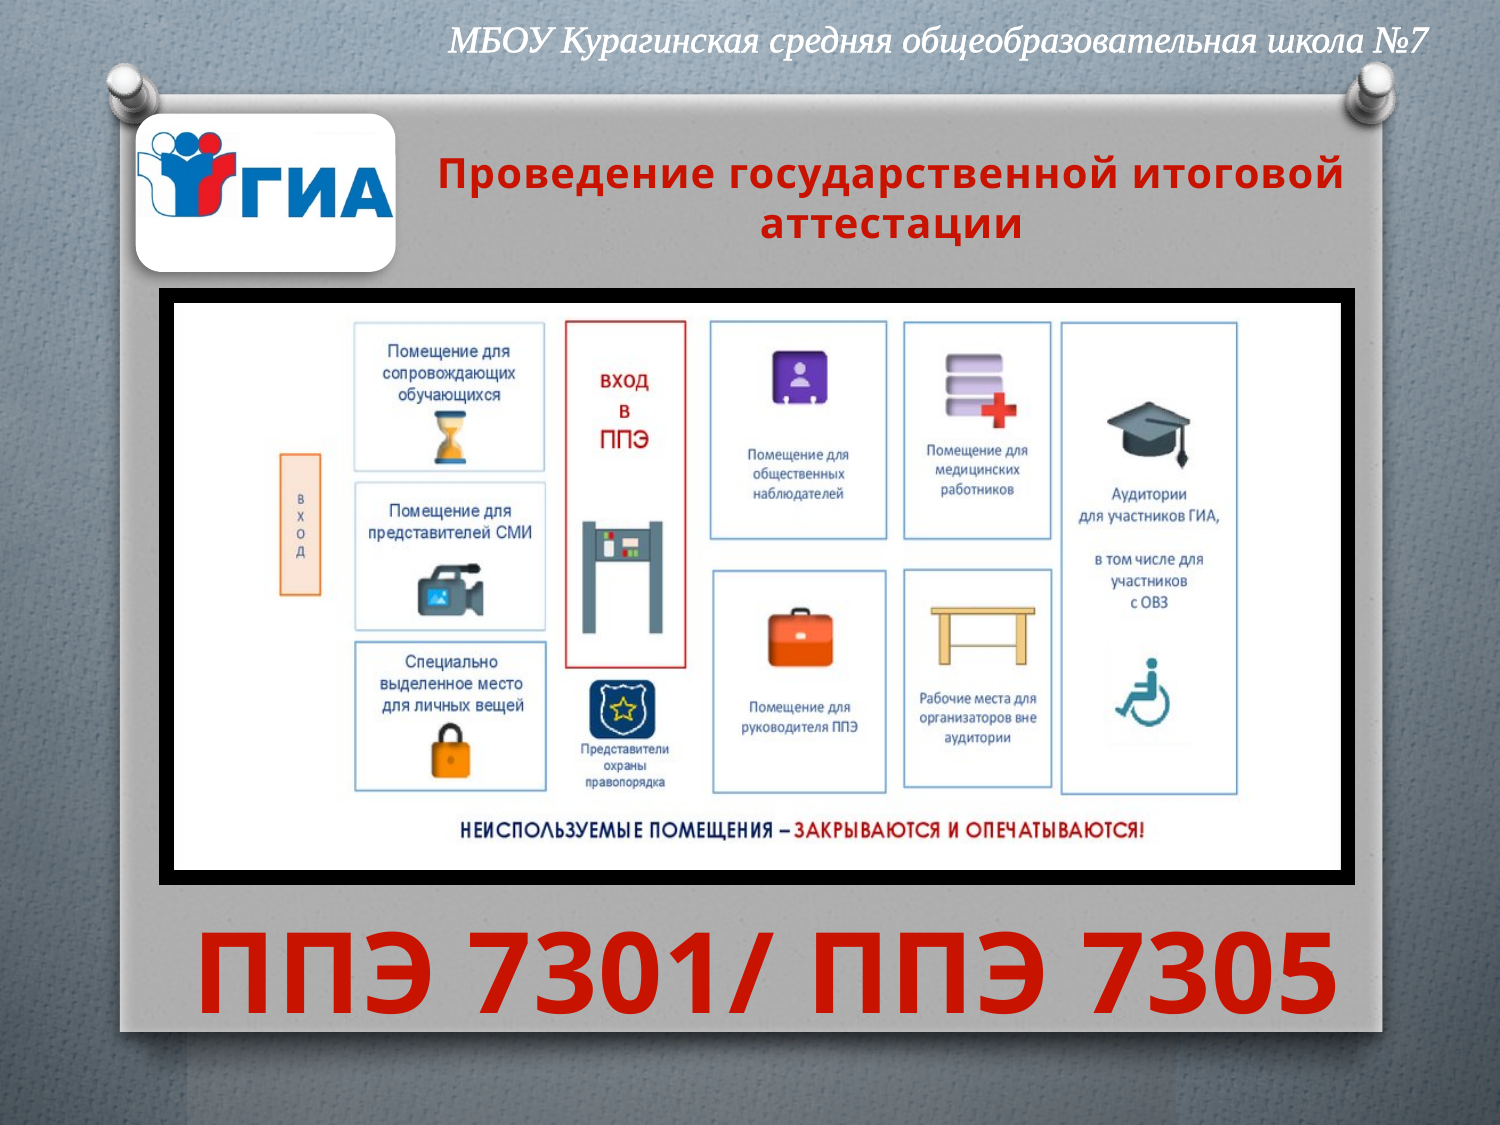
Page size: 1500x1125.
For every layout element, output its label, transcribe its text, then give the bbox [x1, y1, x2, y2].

text_box ППЭ 7301/ ППЭ 7305 [177, 893, 1359, 1044]
picture [173, 302, 1341, 871]
text_box Проведение государственной итоговой аттестации [419, 139, 1365, 255]
picture [1317, 68, 1439, 151]
picture [75, 29, 396, 273]
text_box МБОУ Курагинская средняя общеобразовательная школа №7 [382, 7, 1495, 68]
